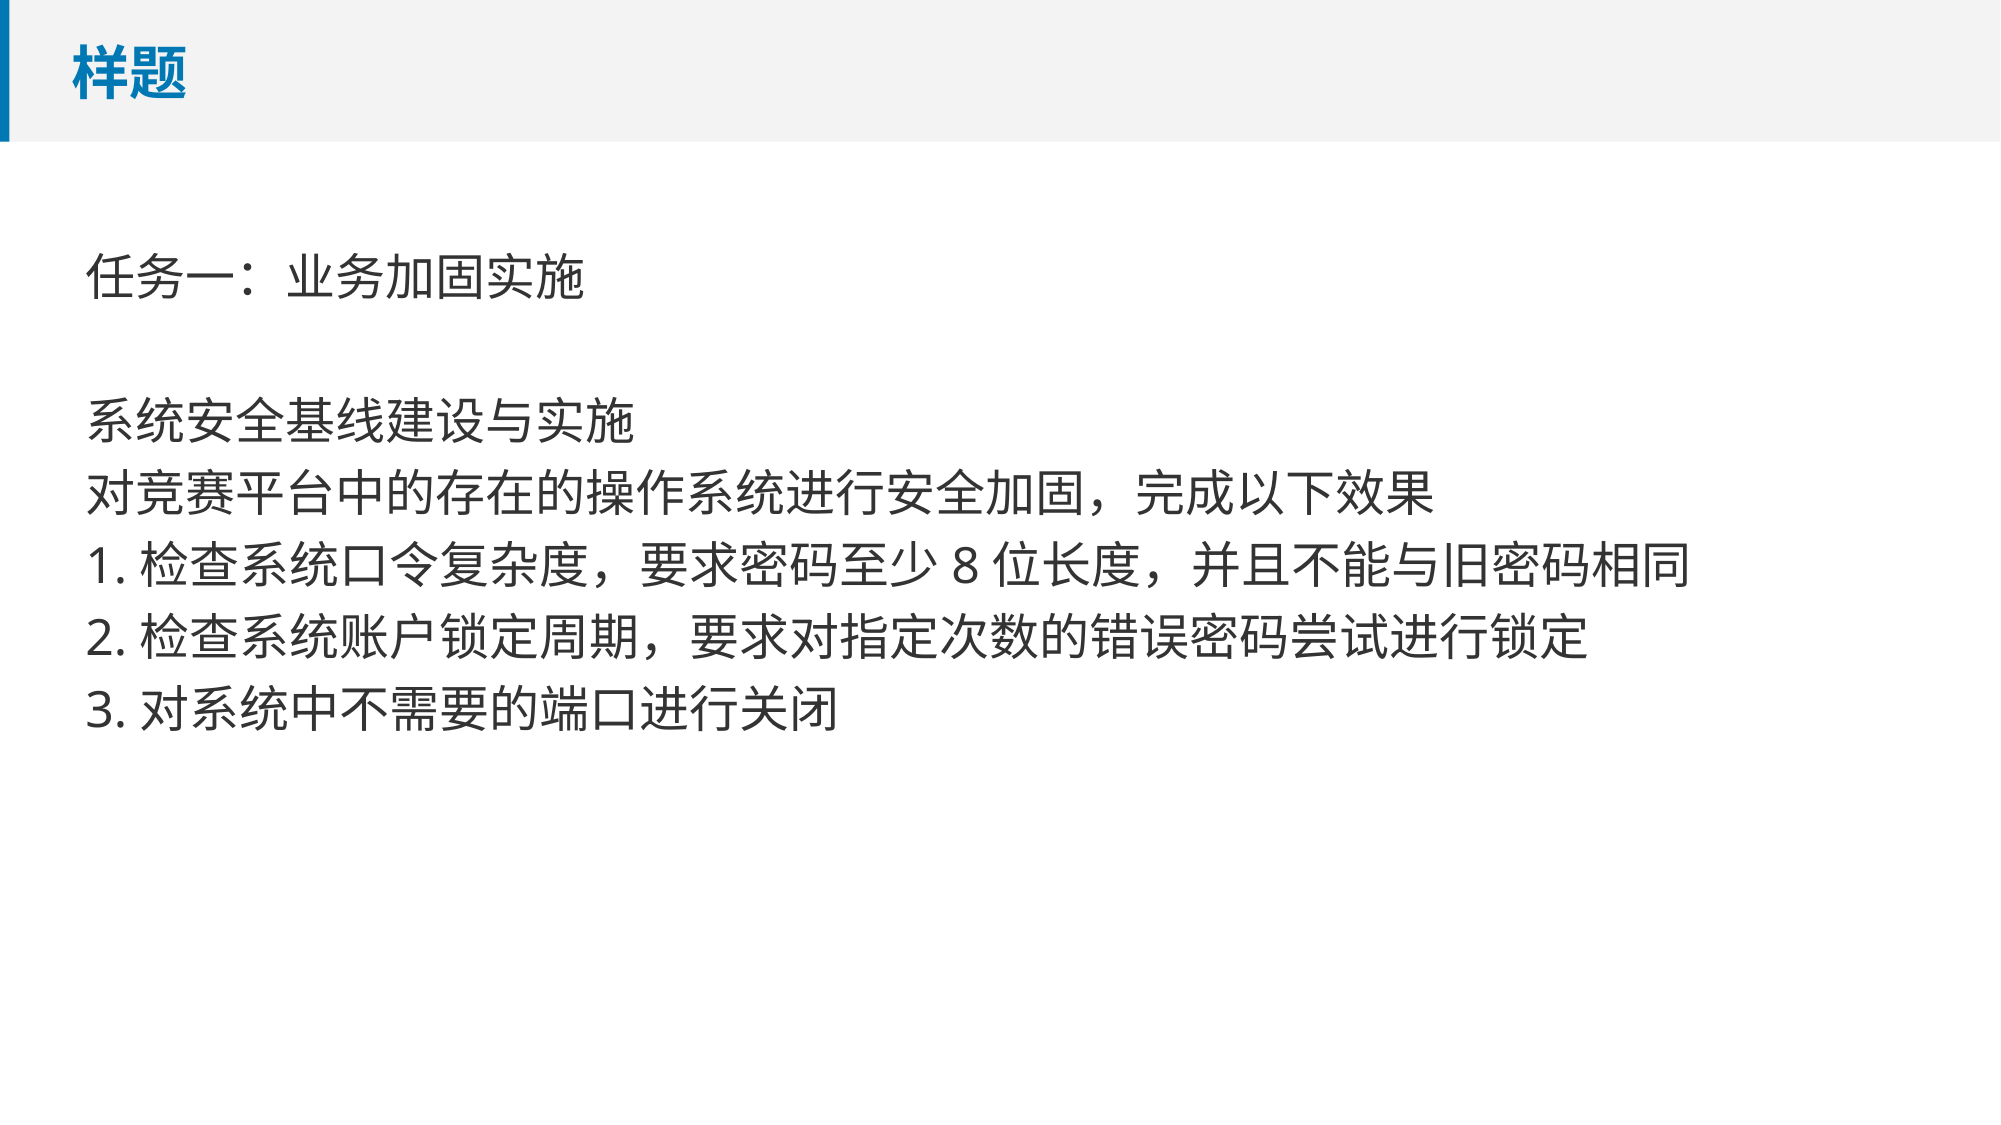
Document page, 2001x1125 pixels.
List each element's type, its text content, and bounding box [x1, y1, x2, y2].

title 样题 [56, 26, 1589, 116]
text_box 任务一：业务加固实施 系统安全基线建设与实施 对竞赛平台中的存在的操作系统进行安全加固，完成以下效果 1.检查系统口令复杂度，要求密码至少8位长度，并且不能与旧密码相同 2.检查系统账户锁定周期，要求对指定次数的错误密码尝试进行锁定 3.对系统中不需要的端口进行关闭 [85, 233, 1959, 1077]
